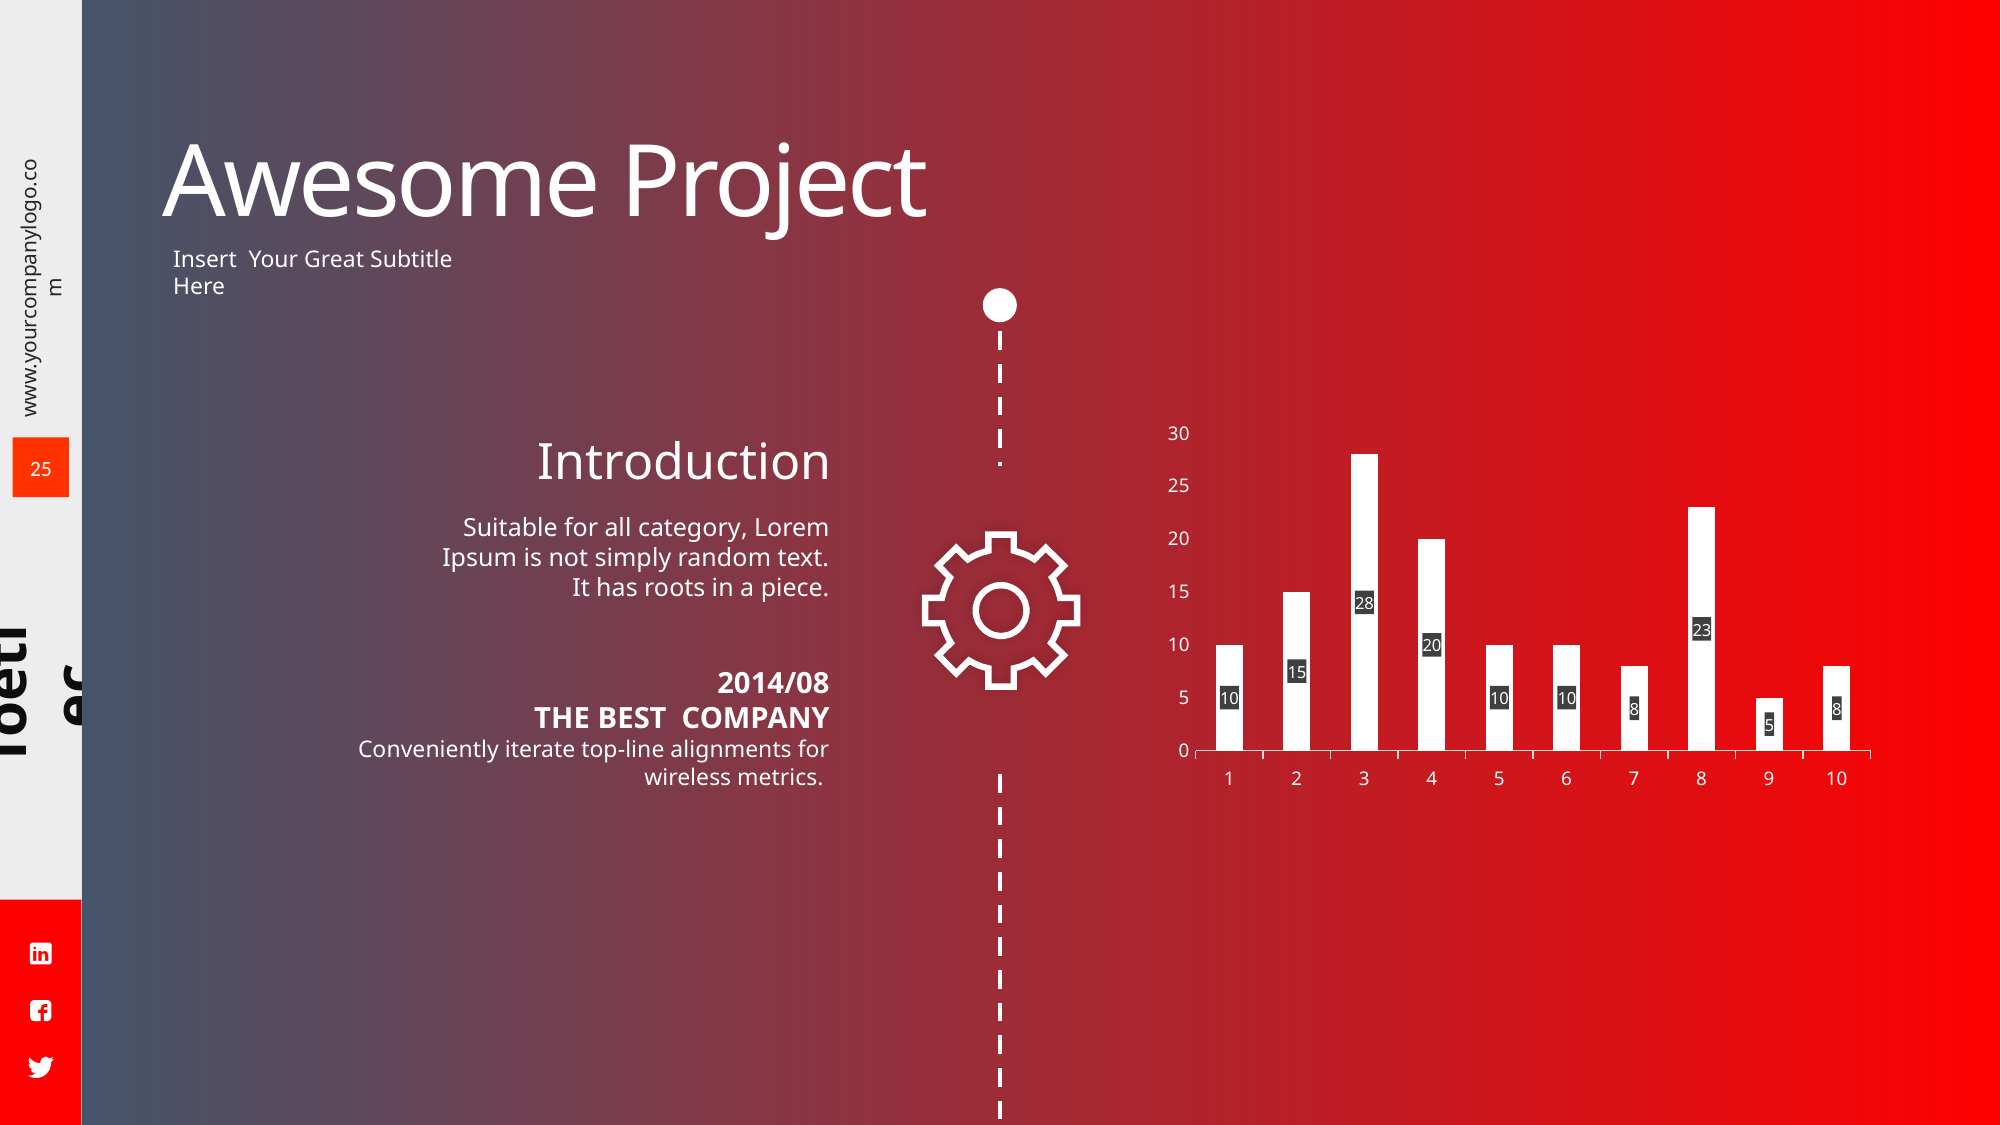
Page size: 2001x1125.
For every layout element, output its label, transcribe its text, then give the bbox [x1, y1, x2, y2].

picture [81, 0, 2000, 1125]
chart [1153, 411, 1886, 800]
slide_number 25 [12, 437, 69, 498]
